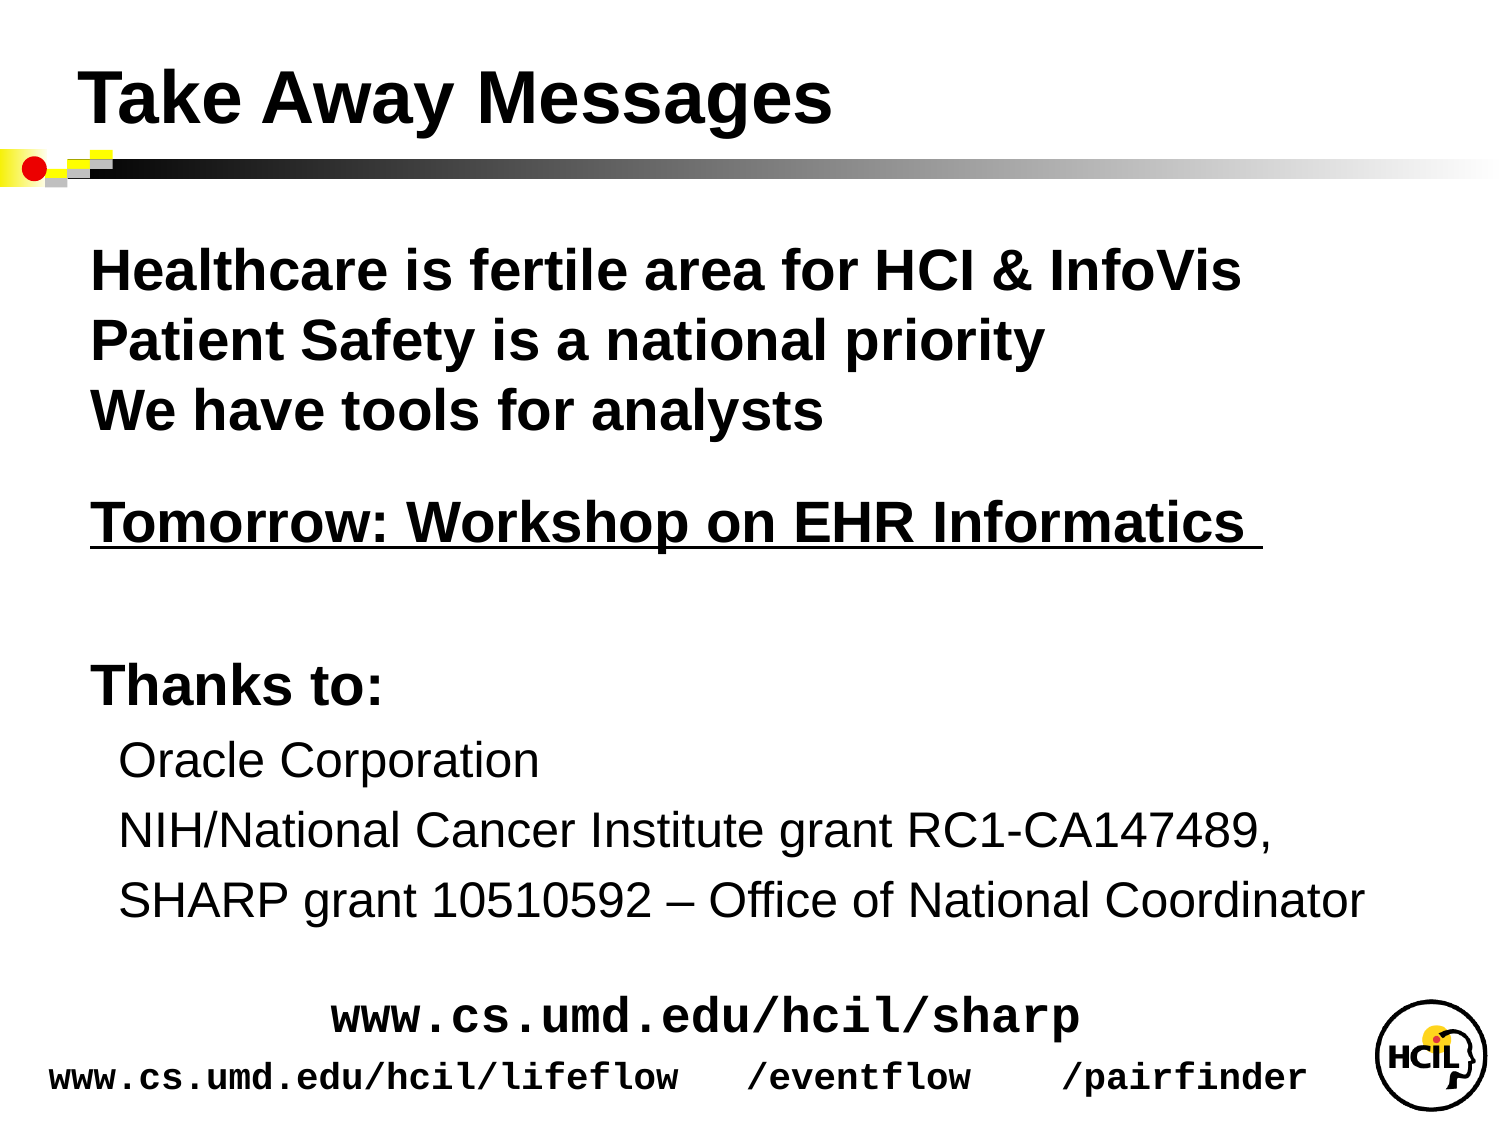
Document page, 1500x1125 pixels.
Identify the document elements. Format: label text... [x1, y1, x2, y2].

text_box www.cs.umd.edu/hcil/sharp [315, 988, 1096, 999]
picture [1374, 999, 1488, 1112]
title Take Away Messages [62, 37, 1500, 151]
text_box Healthcare is fertile area for HCI & InfoVis Patient Safety is a national priority We have tools for analysts Tomorrow: Workshop on EHR Informatics Thanks to: Oracle Corporation NIH/National Cancer Institute grant RC1-CA147489, SHARP grant 10510592 – Office of National Coordinator [75, 224, 1500, 988]
text_box www.cs.umd.edu/hcil/lifeflow /eventflow /pairfinder [24, 999, 1333, 1125]
